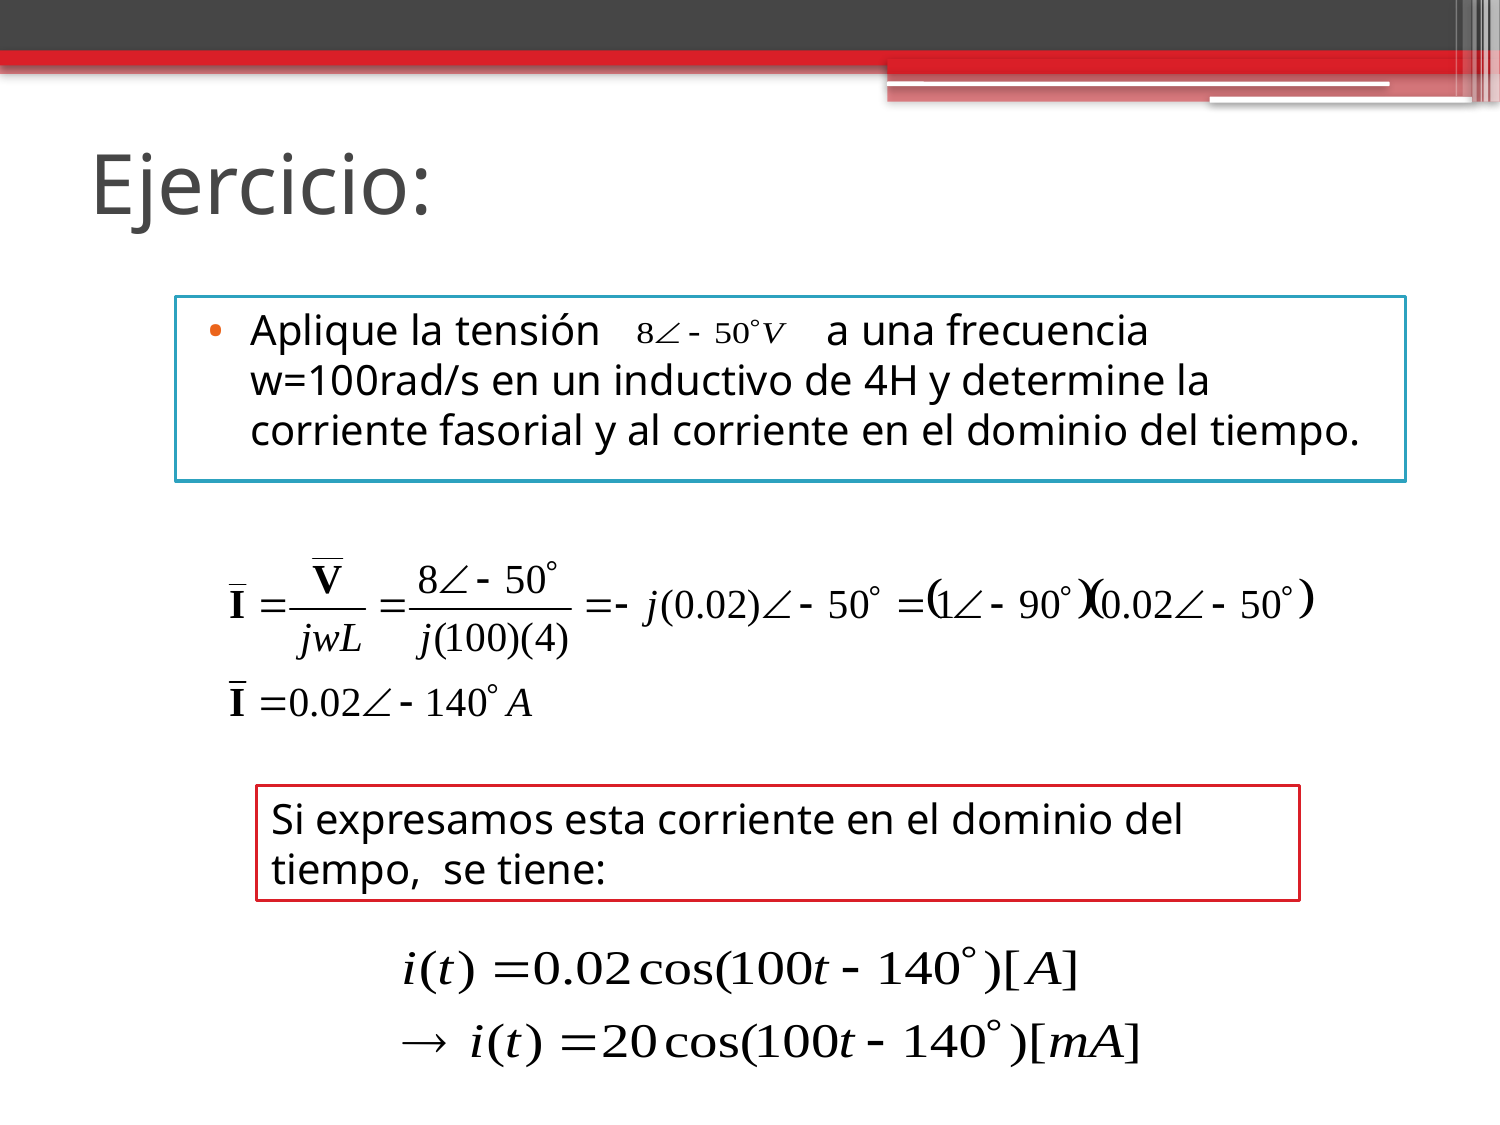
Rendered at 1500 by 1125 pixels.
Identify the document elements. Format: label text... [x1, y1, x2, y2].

title Ejercicio: [75, 93, 1425, 270]
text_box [632, 315, 796, 352]
text_box Aplique la tensión a una frecuencia w=100rad/s en un inductivo de 4H y determine la corriente fasorial y al corriente en el dominio del tiempo. [174, 295, 1407, 483]
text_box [393, 940, 1149, 1079]
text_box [222, 547, 1319, 727]
text_box Si expresamos esta corriente en el dominio del tiempo, se tiene: [255, 784, 1301, 902]
